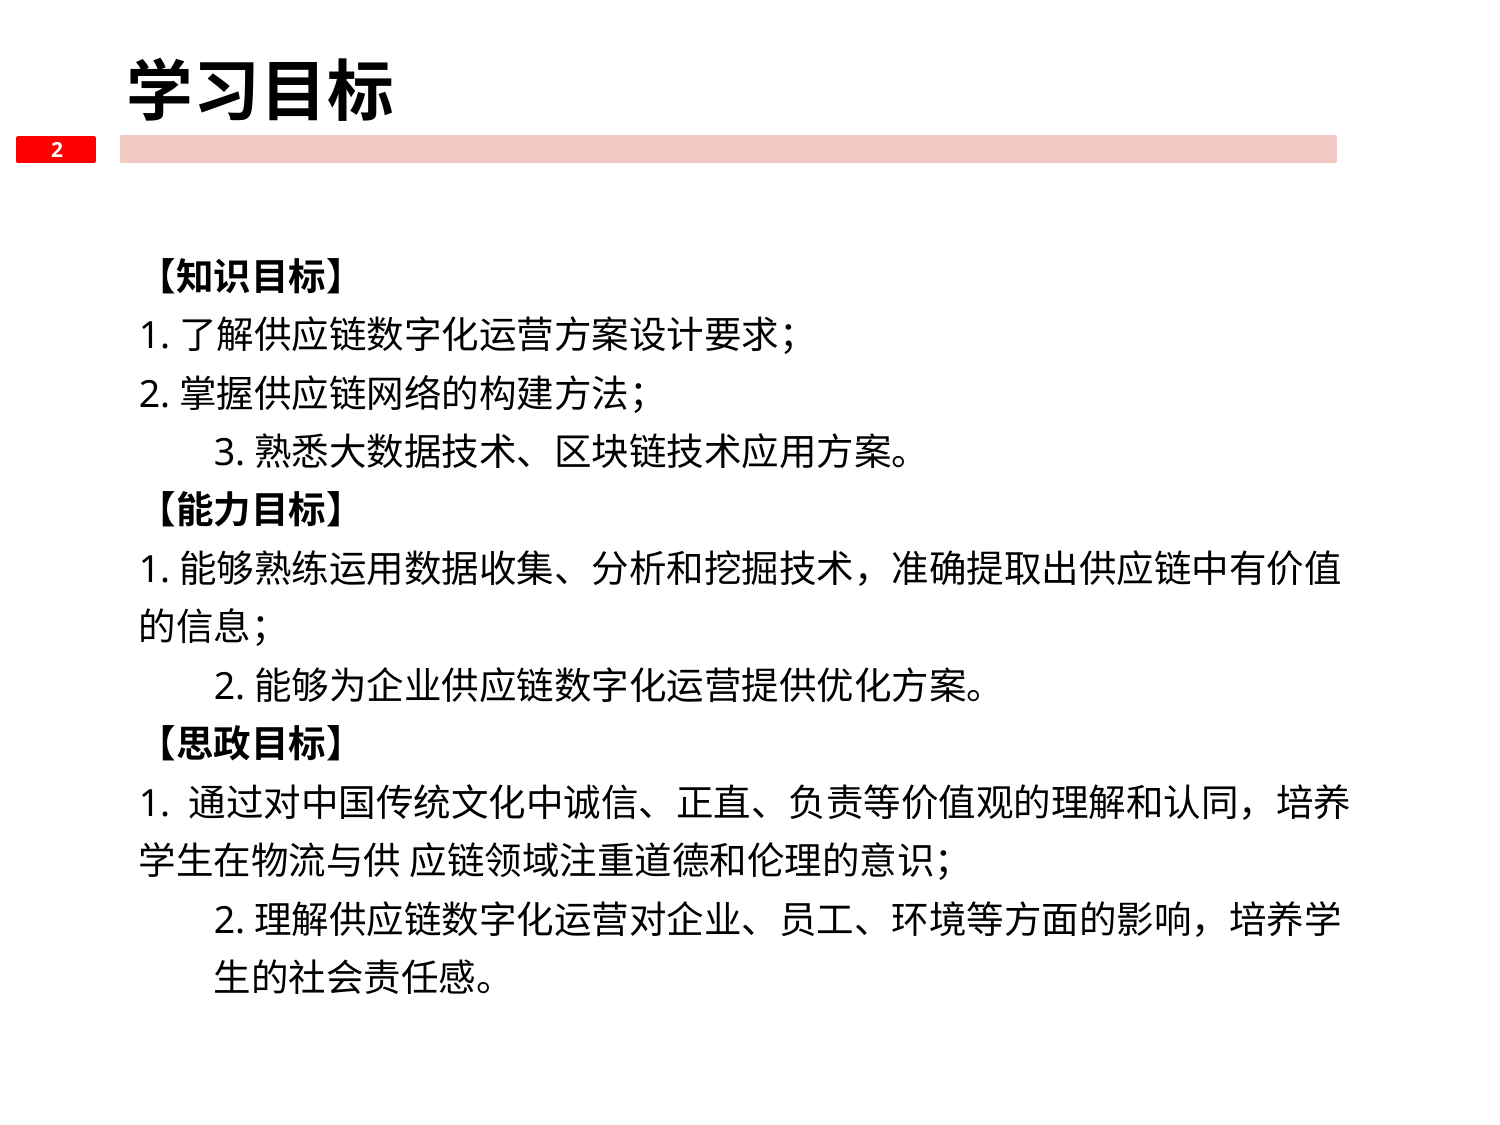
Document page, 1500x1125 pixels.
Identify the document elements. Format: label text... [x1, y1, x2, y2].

text_box 【知识目标】 1.了解供应链数字化运营方案设计要求； 2.掌握供应链网络的构建方法； 3.熟悉大数据技术、区块链技术应用方案。 【能力目标】 1.能够熟练运用数据收集、分析和挖掘技术，准确提取出供应链中有价值的信息； 2.能够为企业供应链数字化运营提供优化方案。 【思政目标】 1. 通过对中国传统文化中诚信、正直、负责等价值观的理解和认同，培养学生在物流与供 应链领域注重道德和伦理的意识； 2.理解供应链数字化运营对企业、员工、环境等方面的影响，培养学生的社会责任感。 [123, 231, 1386, 1007]
text_box 2 [17, 129, 97, 189]
text_box 学习目标 [80, 41, 409, 137]
